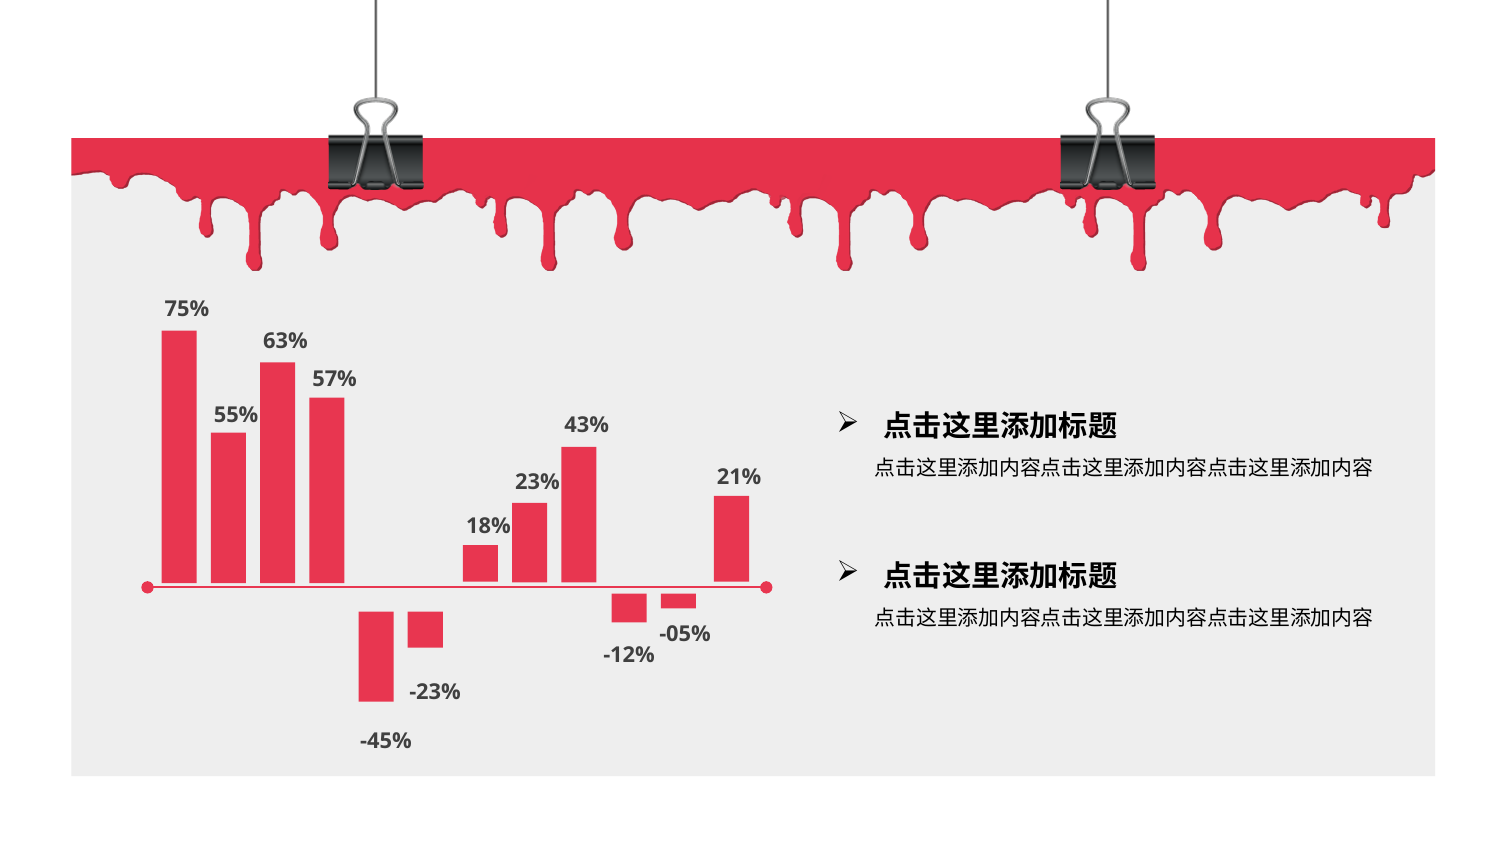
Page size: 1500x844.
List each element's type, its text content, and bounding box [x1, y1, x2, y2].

text_box 57% [300, 358, 369, 396]
text_box [160, 328, 199, 585]
text_box 点击这里添加标题 点击这里添加内容点击这里添加内容点击这里添加内容 [829, 386, 1424, 484]
text_box [510, 501, 549, 584]
text_box [69, 282, 1437, 778]
text_box [559, 445, 598, 585]
text_box 21% [705, 456, 773, 495]
text_box 75% [153, 289, 221, 327]
text_box -12% [592, 635, 667, 673]
text_box 23% [503, 462, 572, 500]
text_box -23% [397, 671, 473, 710]
text_box [406, 609, 445, 650]
text_box [258, 360, 297, 585]
text_box [610, 596, 649, 624]
text_box 43% [552, 405, 621, 443]
text_box -05% [648, 614, 723, 652]
text_box [307, 396, 346, 585]
text_box [356, 609, 396, 704]
text_box 18% [454, 506, 522, 544]
picture [71, 0, 1436, 277]
text_box 63% [251, 321, 319, 359]
text_box 55% [202, 395, 270, 433]
text_box [209, 433, 248, 585]
text_box [461, 544, 500, 584]
text_box [712, 495, 751, 584]
text_box 点击这里添加标题 点击这里添加内容点击这里添加内容点击这里添加内容 [829, 535, 1424, 634]
text_box [659, 596, 698, 610]
text_box -45% [348, 721, 424, 759]
